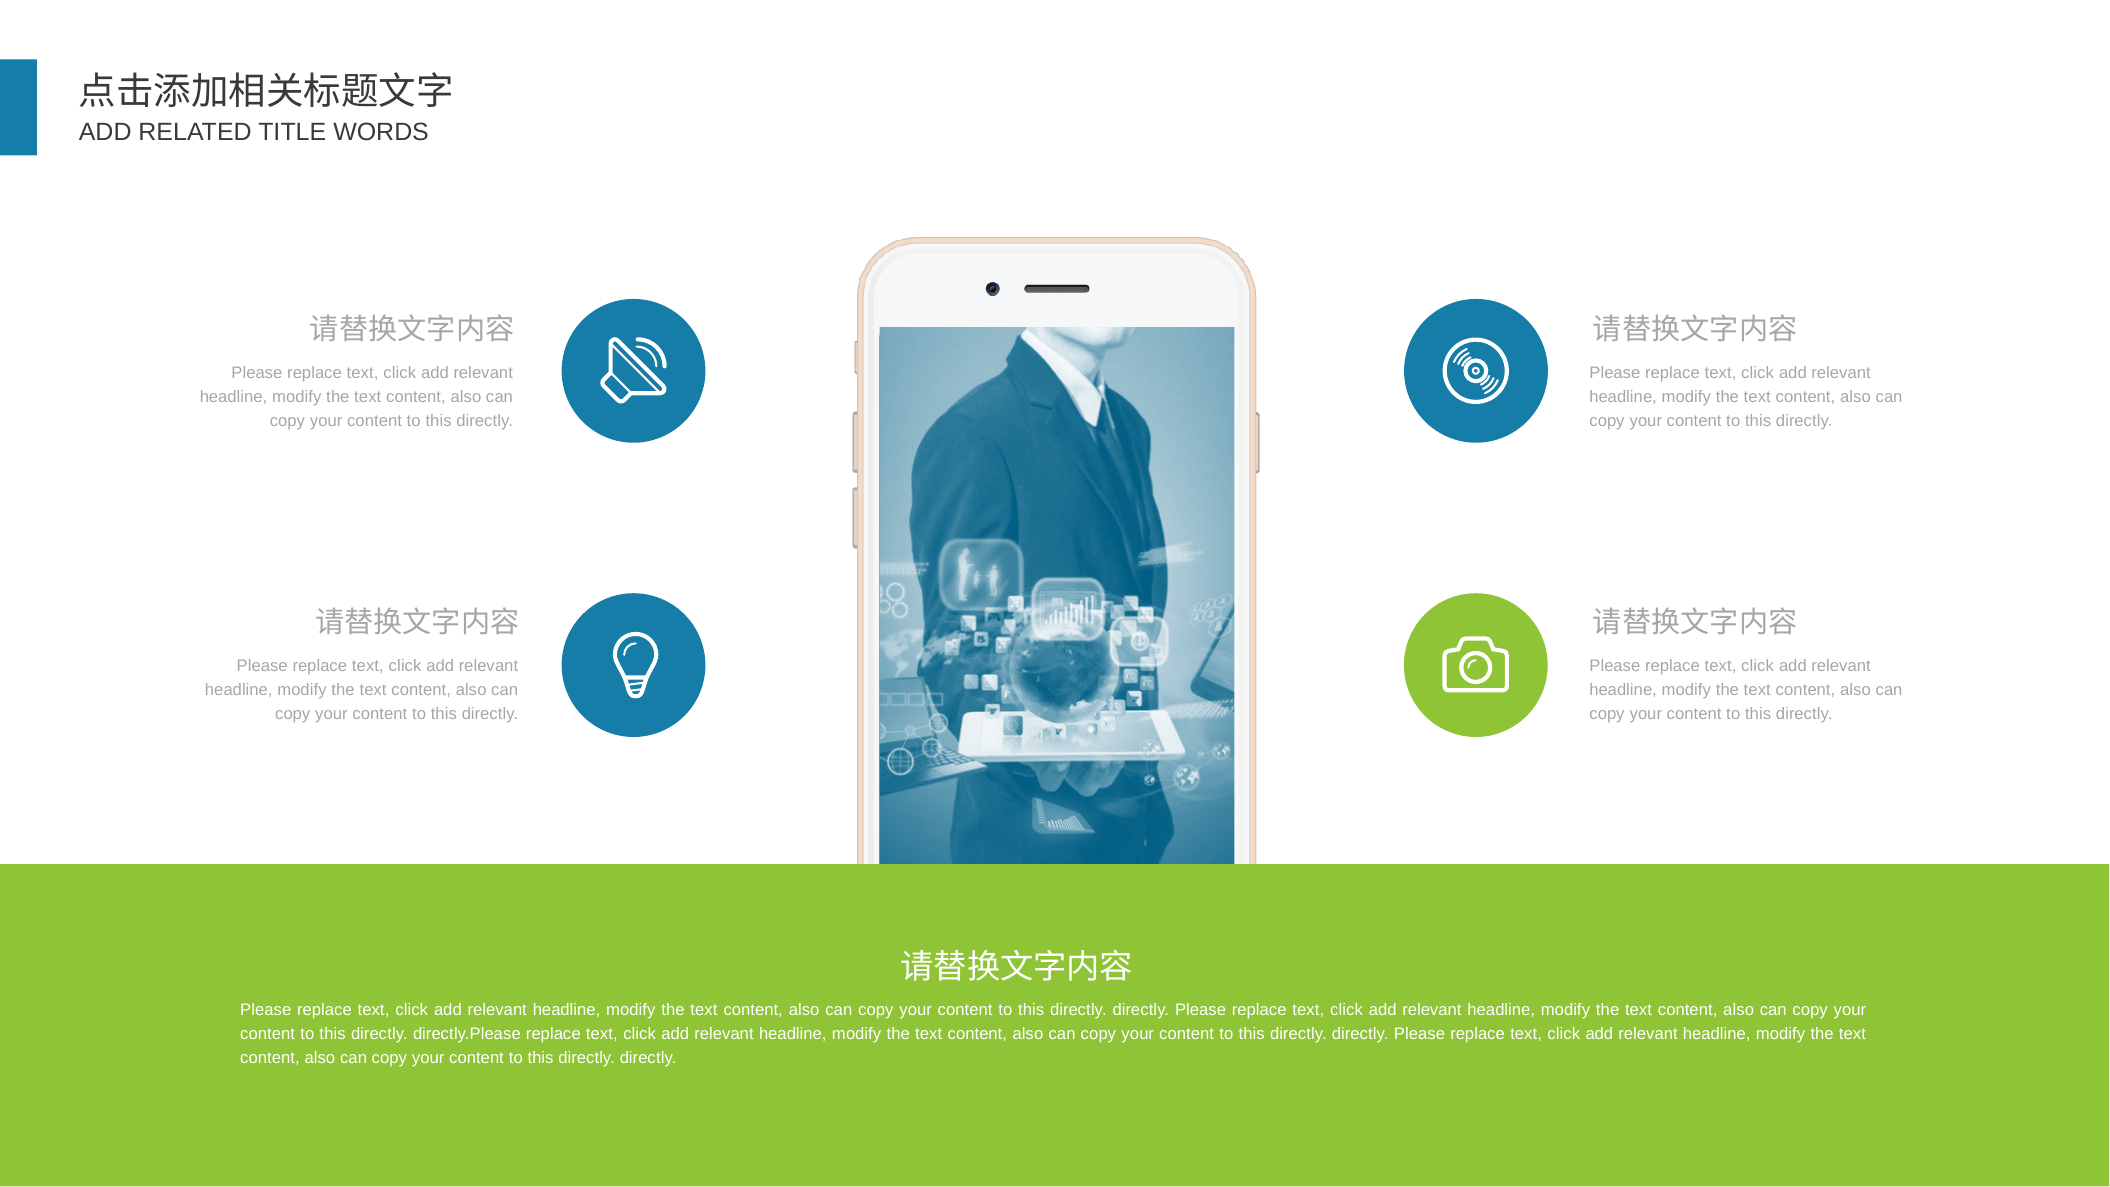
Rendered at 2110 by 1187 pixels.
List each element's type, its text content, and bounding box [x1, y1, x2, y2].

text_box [561, 593, 706, 737]
picture [839, 234, 1271, 1060]
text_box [1404, 298, 1548, 443]
text_box Please replace text, click add relevant headline, modify the text content, also can copy your content to this directly. directly. Please replace text, click add relevant headline, modify the text content, also can copy your content to this directly. directly.Please replace text, click add relevant headline, modify the text content, also can copy your content to this directly. directly. Please replace text, click add relevant headline, modify the text content, also can copy your content to this directly. directly. [240, 995, 1869, 1067]
text_box 请替换文字内容 [1593, 303, 1872, 346]
text_box Please replace text, click add relevant headline, modify the text content, also can copy your content to this directly. [1589, 651, 1935, 724]
text_box ADD RELATED TITLE WORDS [62, 107, 446, 154]
text_box 请替换文字内容 [1593, 596, 1872, 639]
text_box 请替换文字内容 [236, 303, 515, 346]
text_box Please replace text, click add relevant headline, modify the text content, also can copy your content to this directly. [173, 651, 519, 724]
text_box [1403, 593, 1548, 737]
text_box Please replace text, click add relevant headline, modify the text content, also can copy your content to this directly. [1589, 358, 1935, 430]
text_box Please replace text, click add relevant headline, modify the text content, also can copy your content to this directly. [168, 358, 514, 430]
text_box 请替换文字内容 [241, 596, 520, 639]
text_box [0, 863, 2110, 1187]
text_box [561, 298, 706, 443]
text_box 点击添加相关标题文字 [62, 59, 470, 121]
